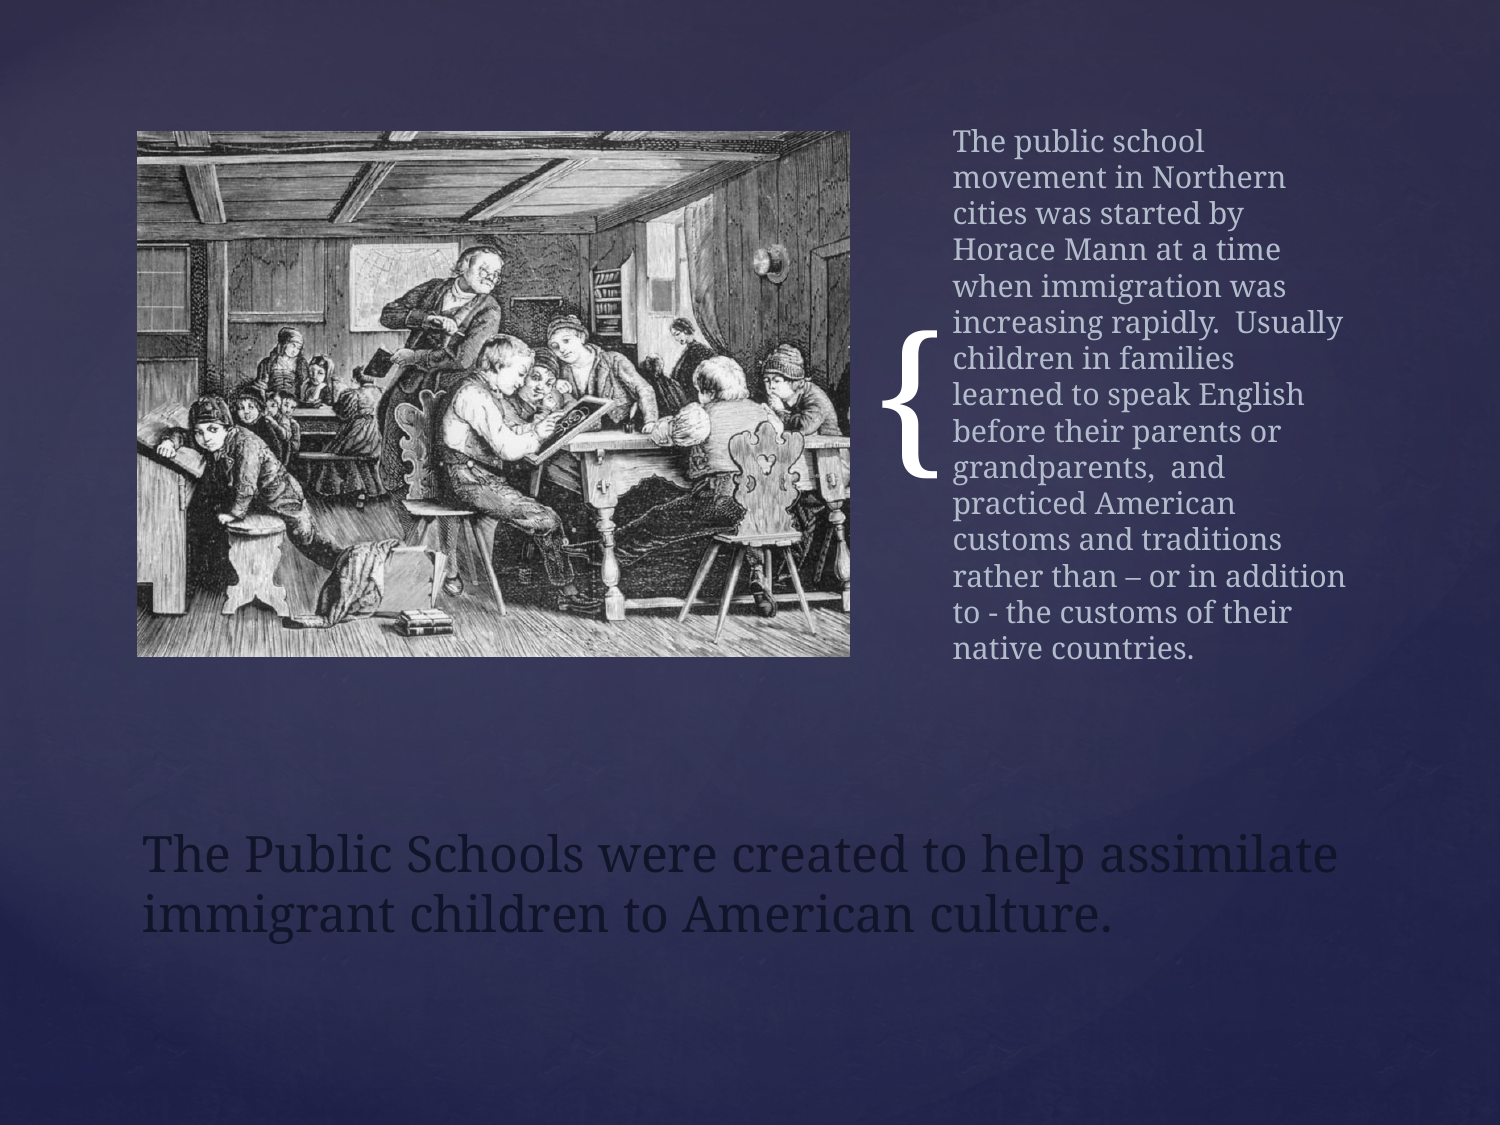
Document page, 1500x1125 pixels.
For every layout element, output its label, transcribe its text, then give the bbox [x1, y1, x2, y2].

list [136, 130, 851, 657]
title The Public Schools were created to help assimilate immigrant children to American culture. [127, 800, 1365, 950]
list The public school movement in Northern cities was started by Horace Mann at a time when immigration was increasing rapidly. Usually children in families learned to speak English before their parents or grandparents, and practiced American customs and traditions rather than – or in addition to - the customs of their native countries. [937, 112, 1363, 675]
